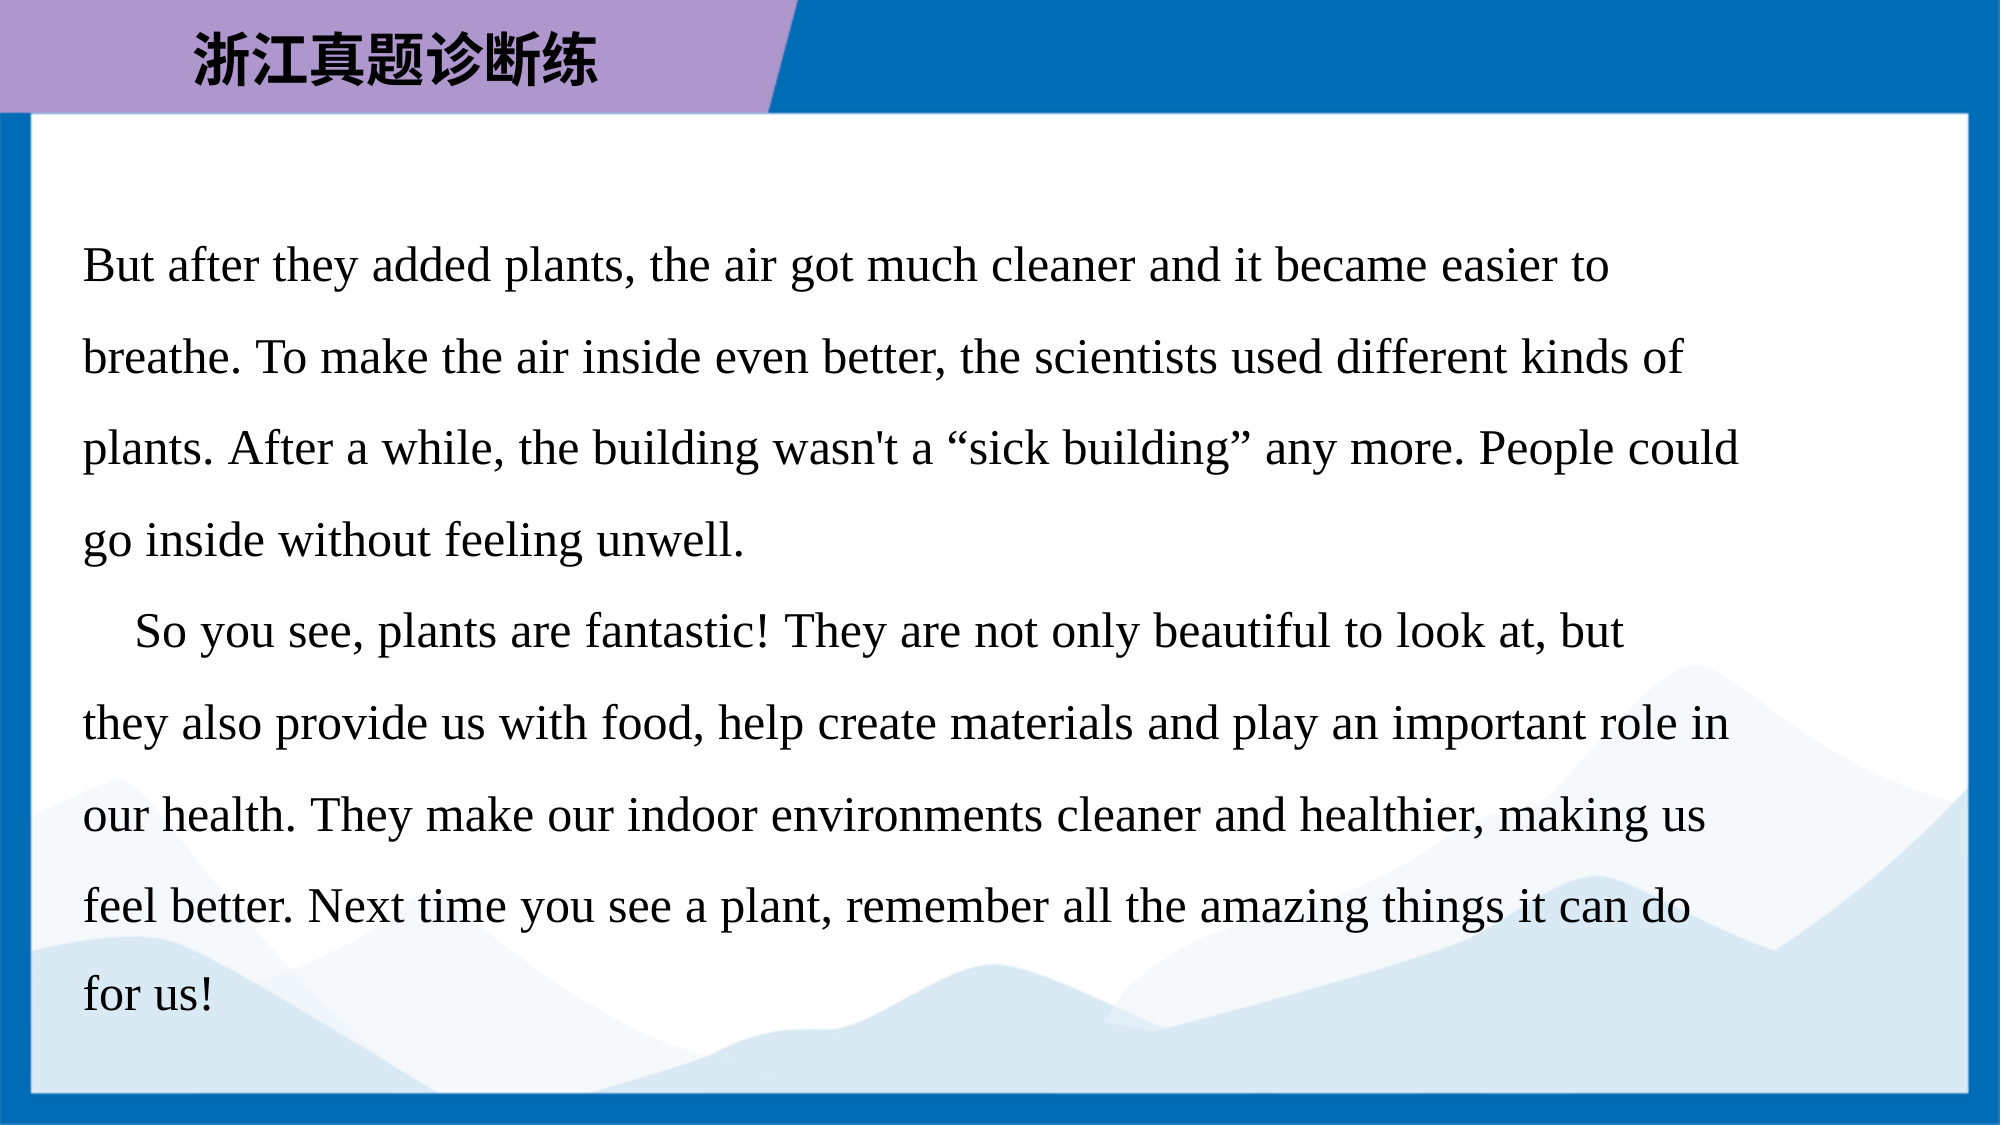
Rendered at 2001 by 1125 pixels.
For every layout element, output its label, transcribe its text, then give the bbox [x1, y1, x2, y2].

picture [0, 0, 2000, 1125]
text_box But after they added plants, the air got much cleaner and it became easier to breathe. To make the air inside even better, the scientists used different kinds of plants. After a while, the building wasn't a “sick building” any more. People could go inside without feeling unwell. So you see, plants are fantastic! They are not only beautiful to look at, but they also provide us with food, help create materials and play an important role in our health. They make our indoor environments cleaner and healthier, making us feel better. Next time you see a plant, remember all the amazing things it can do for us! [82, 199, 1917, 1011]
